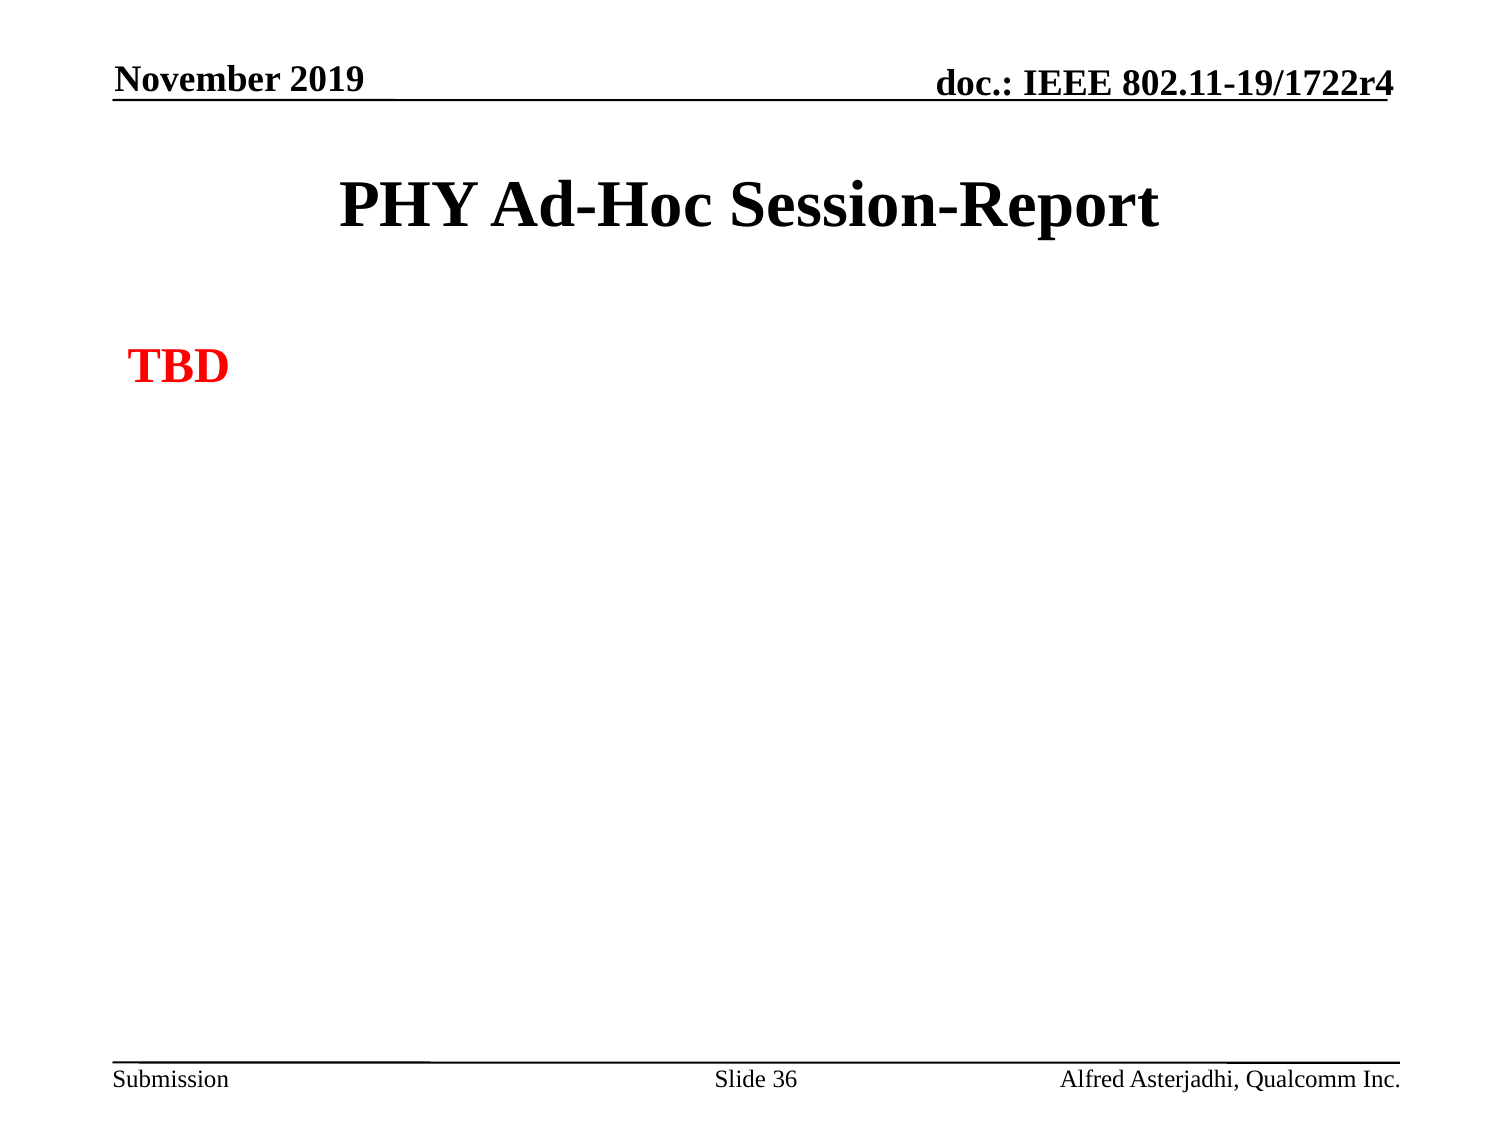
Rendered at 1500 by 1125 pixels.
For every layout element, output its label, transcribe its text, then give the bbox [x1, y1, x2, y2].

title PHY Ad-Hoc Session-Report [112, 112, 1388, 288]
slide_number Slide 36 [712, 1061, 800, 1123]
list TBD [112, 324, 1388, 1000]
footer Alfred Asterjadhi, Qualcomm Inc. [878, 1061, 1402, 1093]
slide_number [114, 54, 423, 100]
